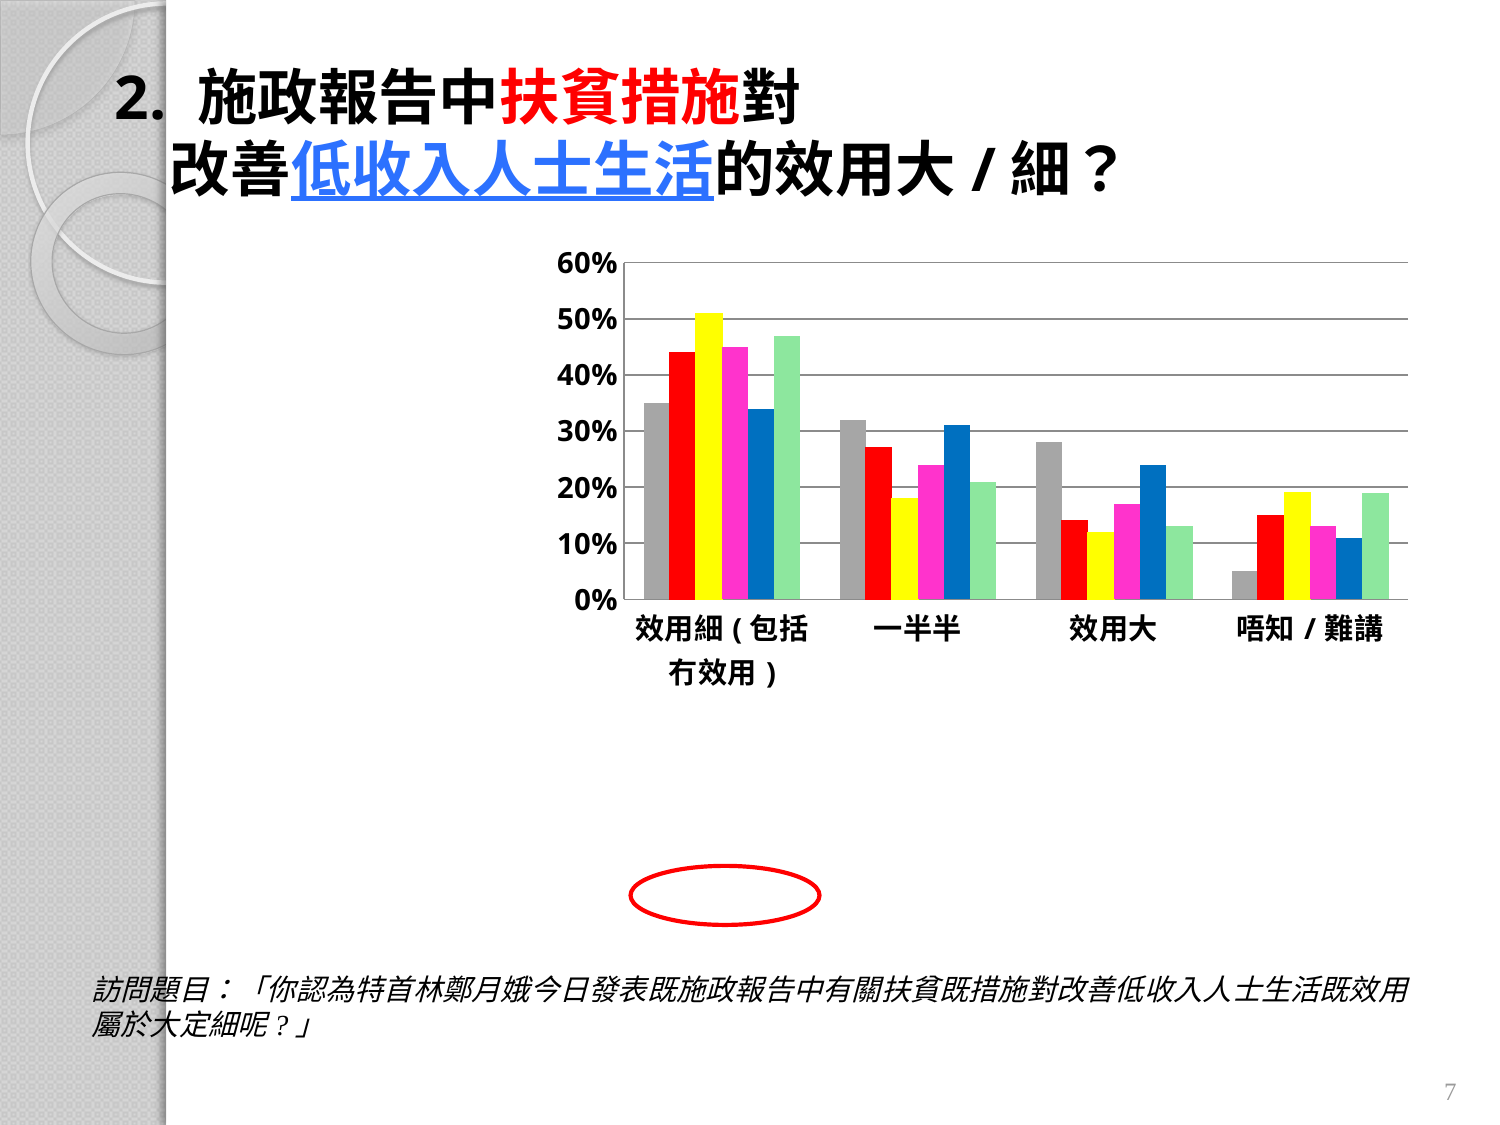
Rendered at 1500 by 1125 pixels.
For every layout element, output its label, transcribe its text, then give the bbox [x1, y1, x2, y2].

text_box 2. 施政報告中扶貧措施對 改善低收入人士生活的效用大/細？ [100, 30, 1270, 232]
slide_number 7 [1413, 1034, 1488, 1113]
text_box 訪問題目：「你認為特首林鄭月娥今日發表既施政報告中有關扶貧既措施對改善低收入人士生活既效用屬於大定細呢?」 [76, 964, 1447, 1049]
chart [193, 226, 1447, 931]
